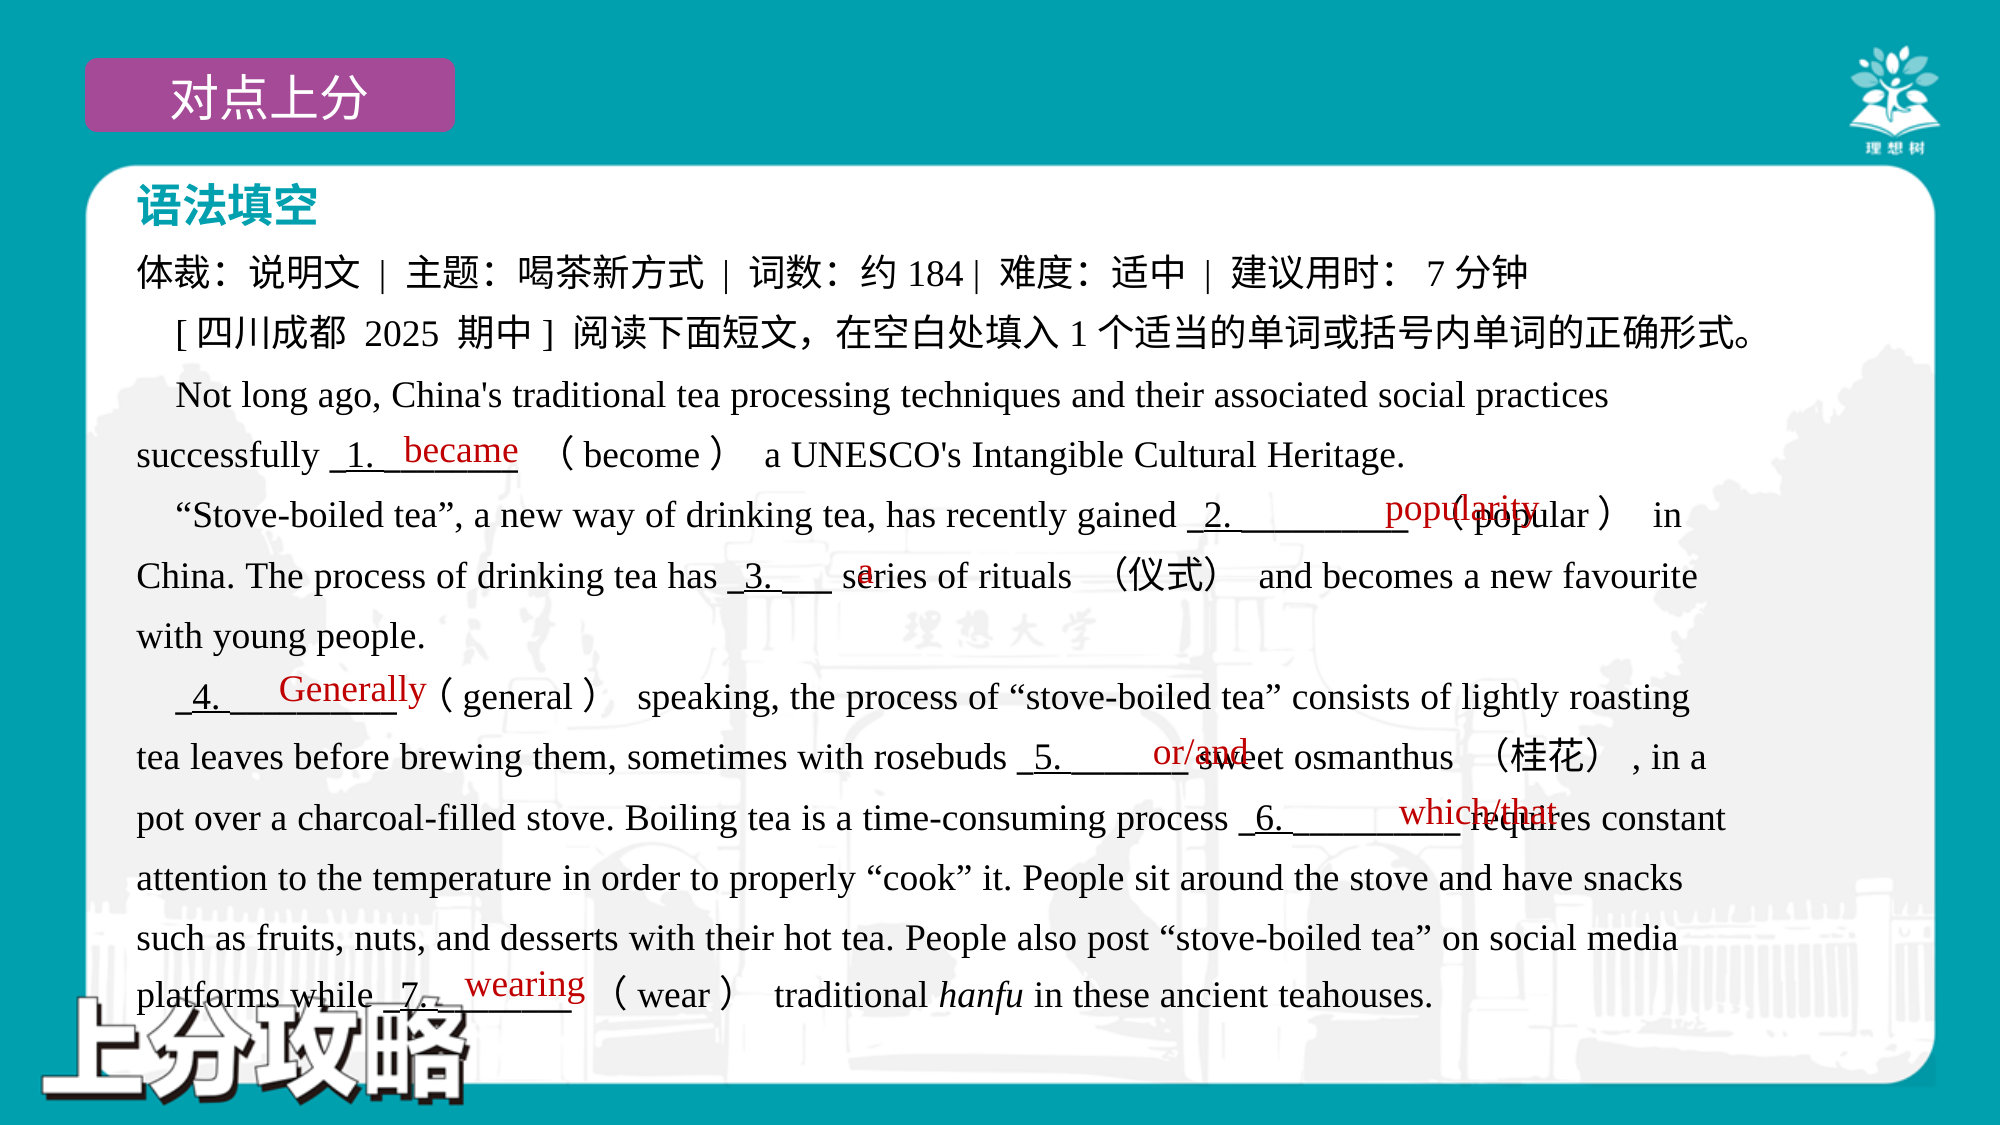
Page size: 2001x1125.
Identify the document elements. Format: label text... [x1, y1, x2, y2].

text_box or/and [1139, 711, 1263, 767]
text_box popularity [1371, 467, 1554, 523]
picture [0, 0, 2000, 1125]
text_box which/that [1385, 771, 1571, 827]
text_box wearing [450, 947, 600, 1000]
text_box a [843, 530, 888, 586]
text_box 语法填空 [136, 176, 1865, 232]
text_box became [390, 409, 533, 465]
text_box 体裁：说明文 | 主题：喝茶新方式 | 词数：约184 | 难度：适中 | 建议用时：7分钟 [四川成都 2025 期中] 阅读下面短文，在空白处填入1个适当的单词或括号内单词的正确形式。 Not long ago, China's traditional tea processing techniques and their associated social practices successfully _1. ________ （become） a UNESCO's Intangible Cultural Heritage. “Stove-boiled tea”, a new way of drinking tea, has recently gained _2. __________ （popular） in China. The process of drinking tea has _3. ___ series of rituals （仪式） and becomes a new favourite with young people. _4. __________ （general） speaking, the process of “stove-boiled tea” consists of lightly roasting tea leaves before brewing them, sometimes with rosebuds _5. _______ sweet osmanthus （桂花）, in a pot over a charcoal-filled stove. Boiling tea is a time-consuming process _6. __________ requires constant attention to the temperature in order to properly “cook” it. People sit around the stove and have snacks such as fruits, nuts, and desserts with their hot tea. People also post “stove-boiled tea” on social media platforms while _7. ________ （wear） traditional hanfu in these ancient teahouses.#1.1.3 [136, 233, 1865, 1009]
text_box Generally [265, 648, 441, 704]
